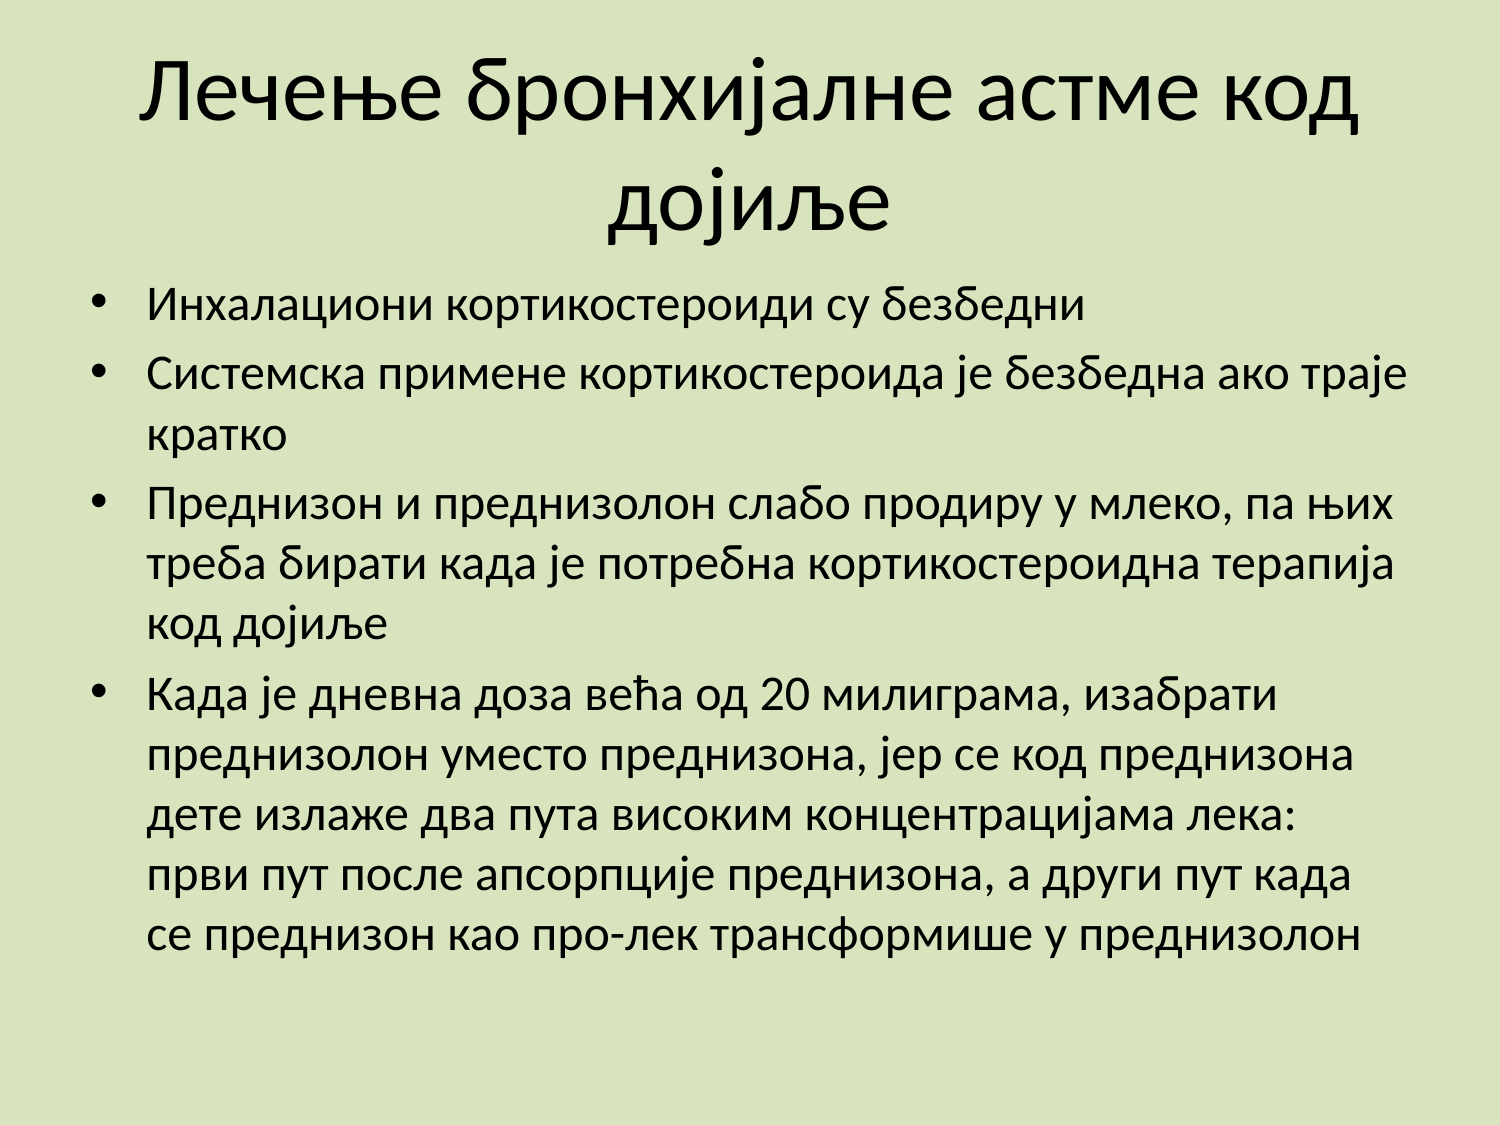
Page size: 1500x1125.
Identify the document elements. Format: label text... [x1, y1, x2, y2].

list Инхалациони кортикостероиди су безбедни Системска примене кортикостероида је безбедна ако траје кратко Преднизон и преднизолон слабо продиру у млеко, па њих треба бирати када је потребна кортикостероидна терапија код дојиље Када је дневна доза већа од 20 милиграма, изабрати преднизолон уместо преднизона, јер се код преднизона дете излаже два пута високим концентрацијама лека: први пут после апсорпције преднизона, а други пут када се преднизон као про-лек трансформише у преднизолон [74, 262, 1426, 1006]
title Лечење бронхијалне астме код дојиље [74, 44, 1426, 233]
